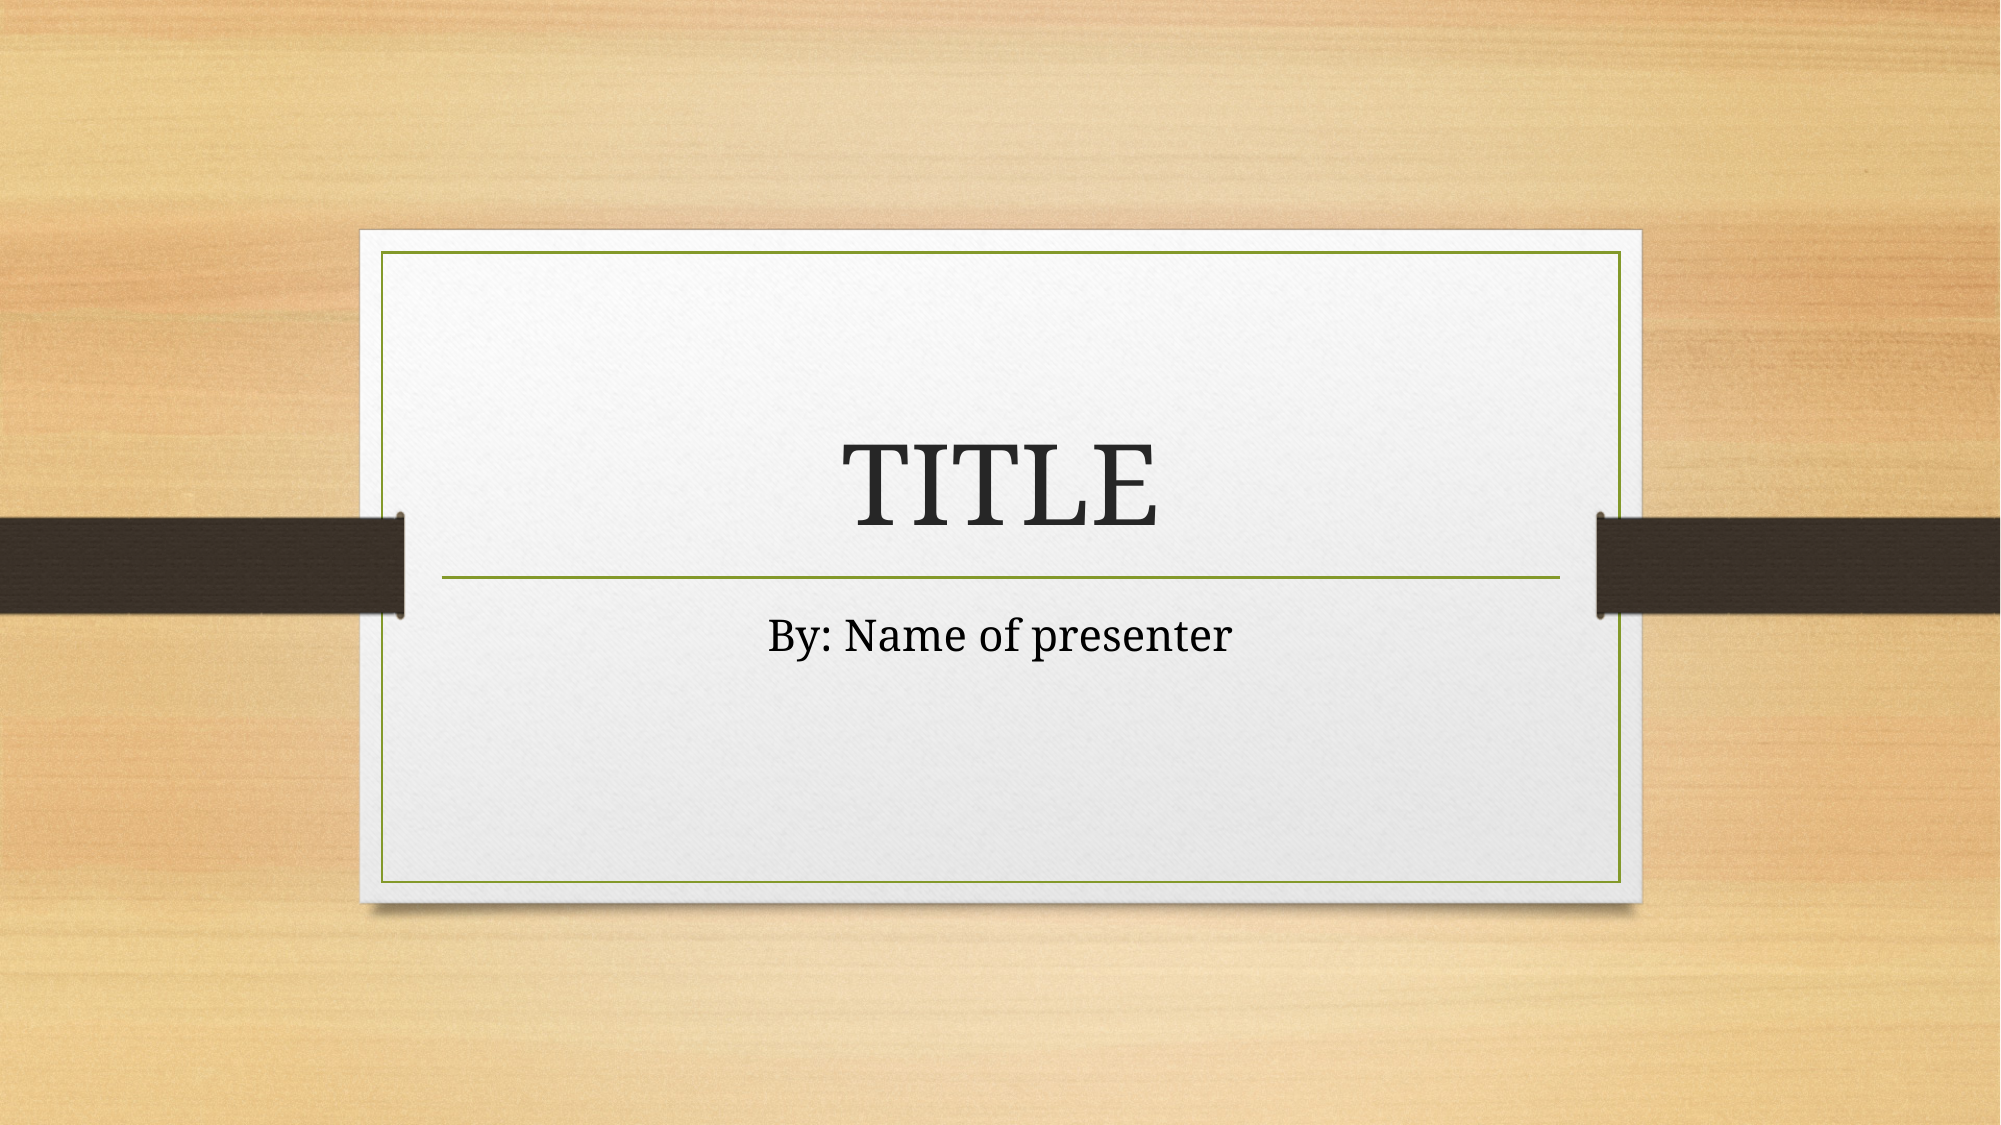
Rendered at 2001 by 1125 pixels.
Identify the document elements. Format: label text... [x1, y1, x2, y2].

subtitle By: Name of presenter [441, 600, 1560, 817]
picture [0, 0, 2001, 1125]
title TITLE [441, 306, 1560, 556]
